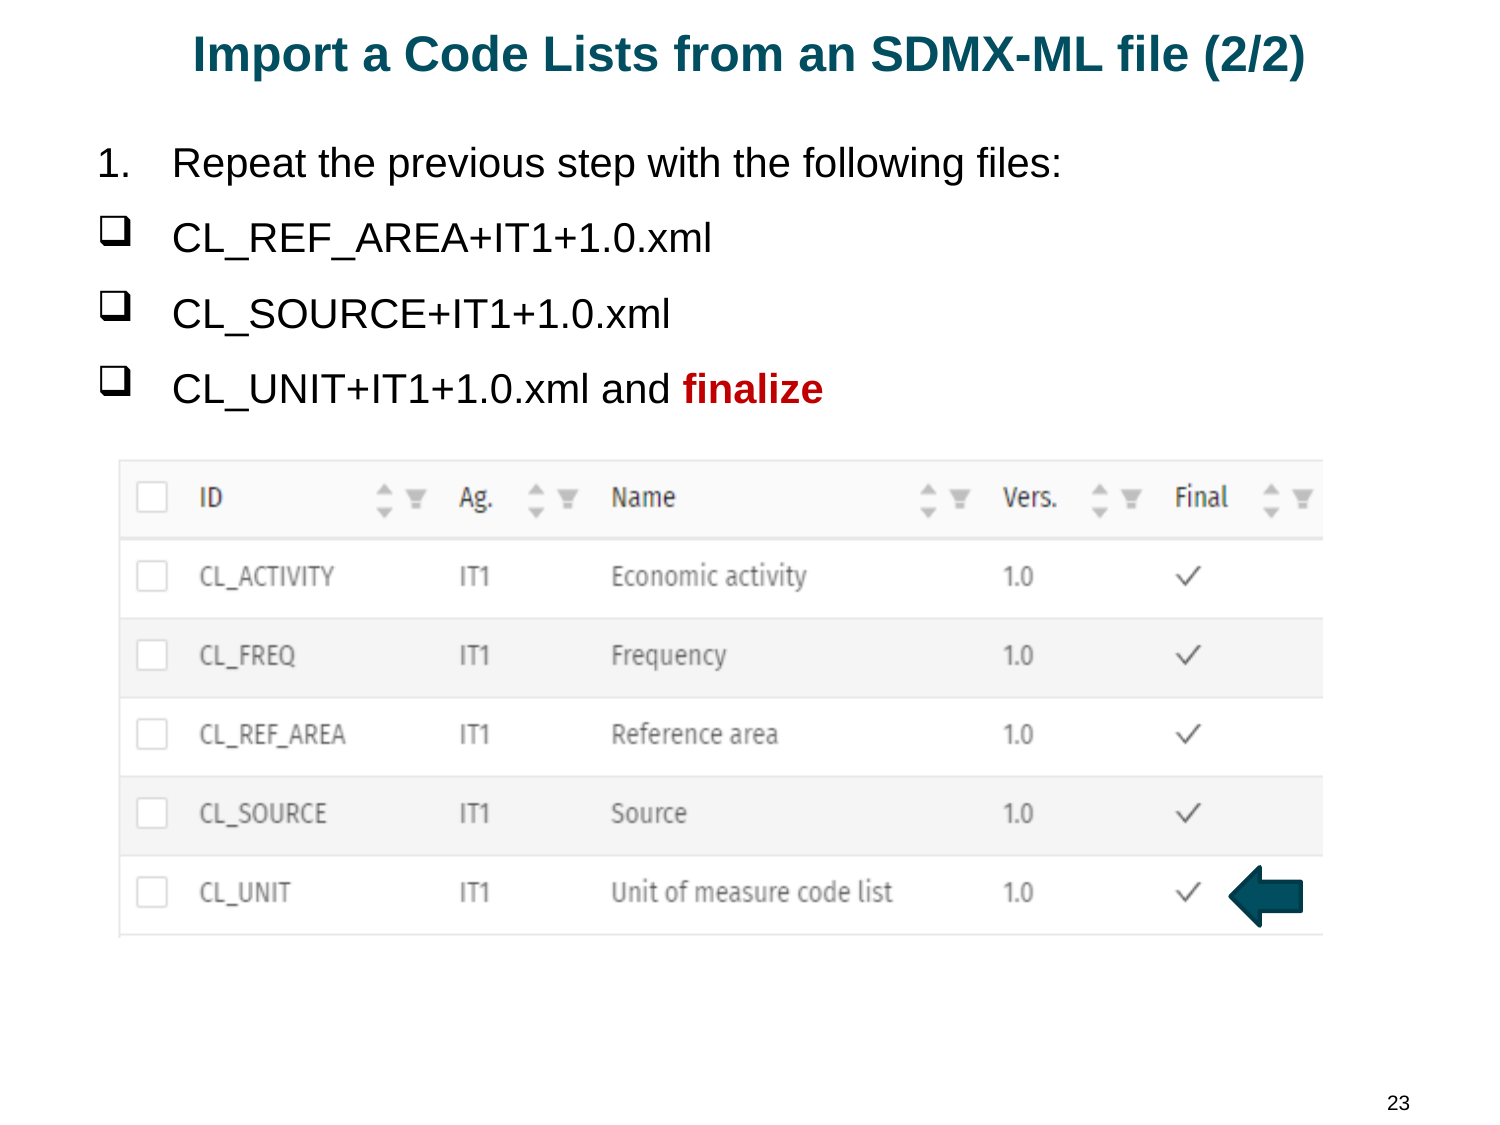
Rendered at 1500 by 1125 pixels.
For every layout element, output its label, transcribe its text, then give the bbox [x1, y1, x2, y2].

slide_number 23 [1074, 1082, 1425, 1125]
text_box Repeat the previous step with the following files: CL_REF_AREA+IT1+1.0.xml CL_SOURCE+IT1+1.0.xml CL_UNIT+IT1+1.0.xml and finalize [82, 128, 1434, 569]
picture [116, 456, 1323, 938]
title Import a Code Lists from an SDMX-ML file (2/2) [75, 20, 1425, 82]
